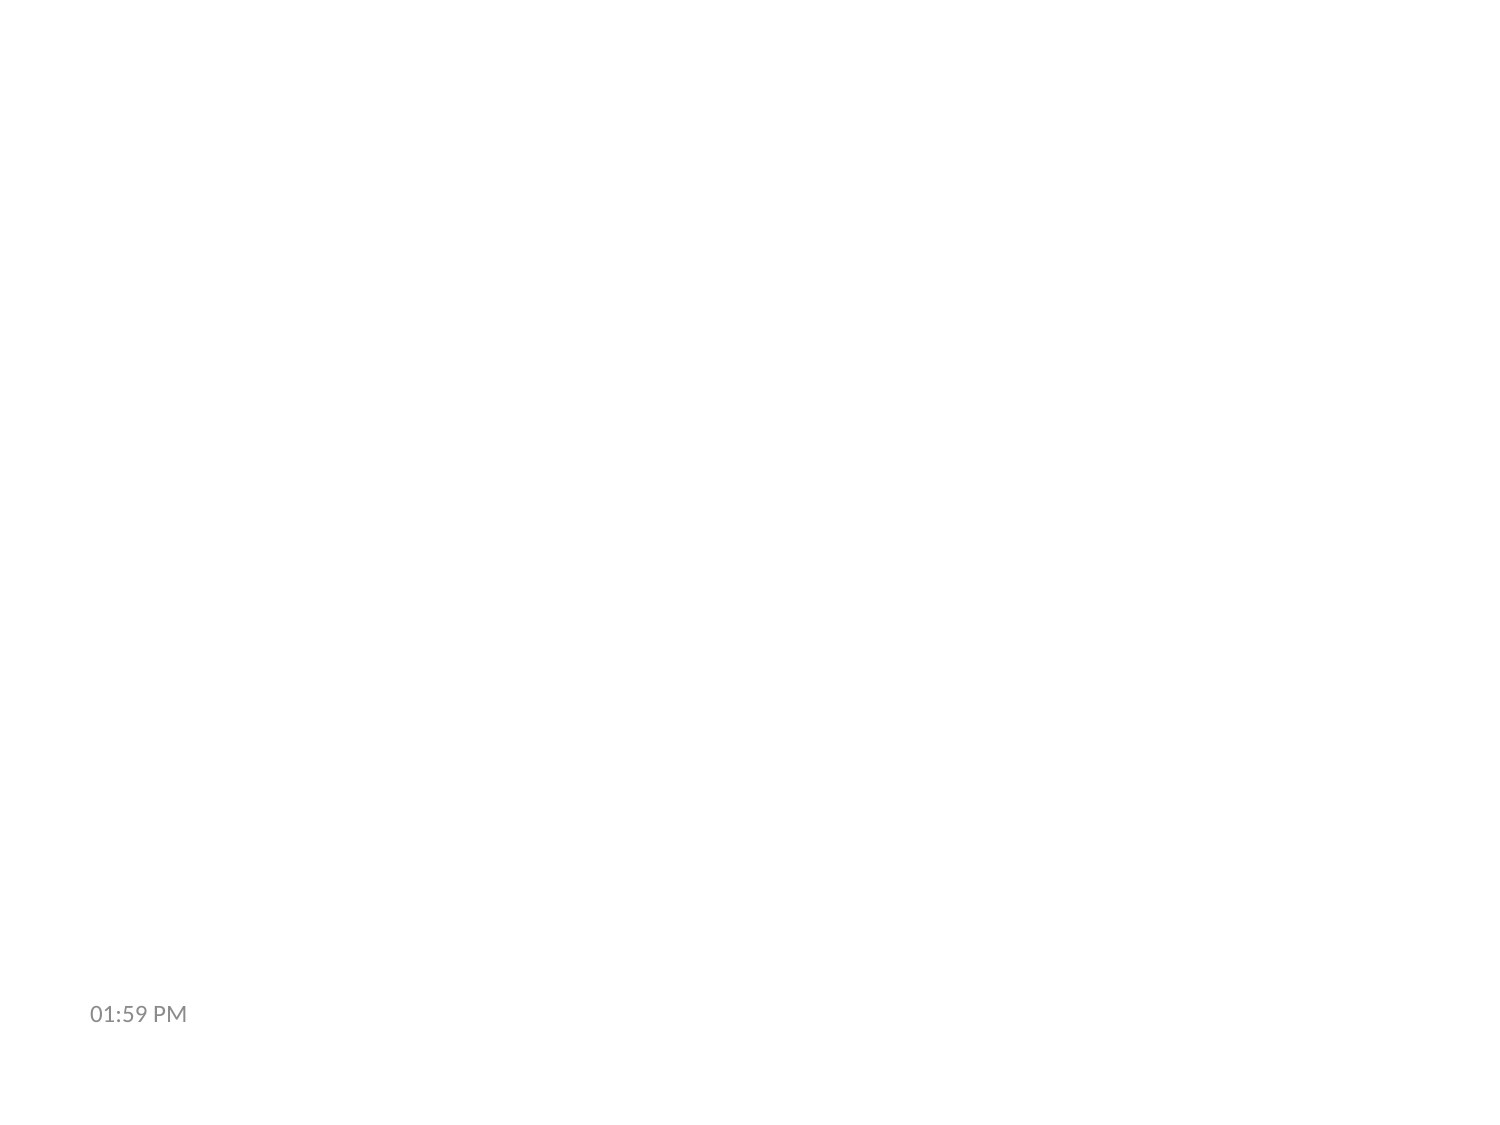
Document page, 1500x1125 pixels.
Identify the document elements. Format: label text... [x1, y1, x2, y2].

text_box 3:35 PM [75, 982, 425, 1043]
